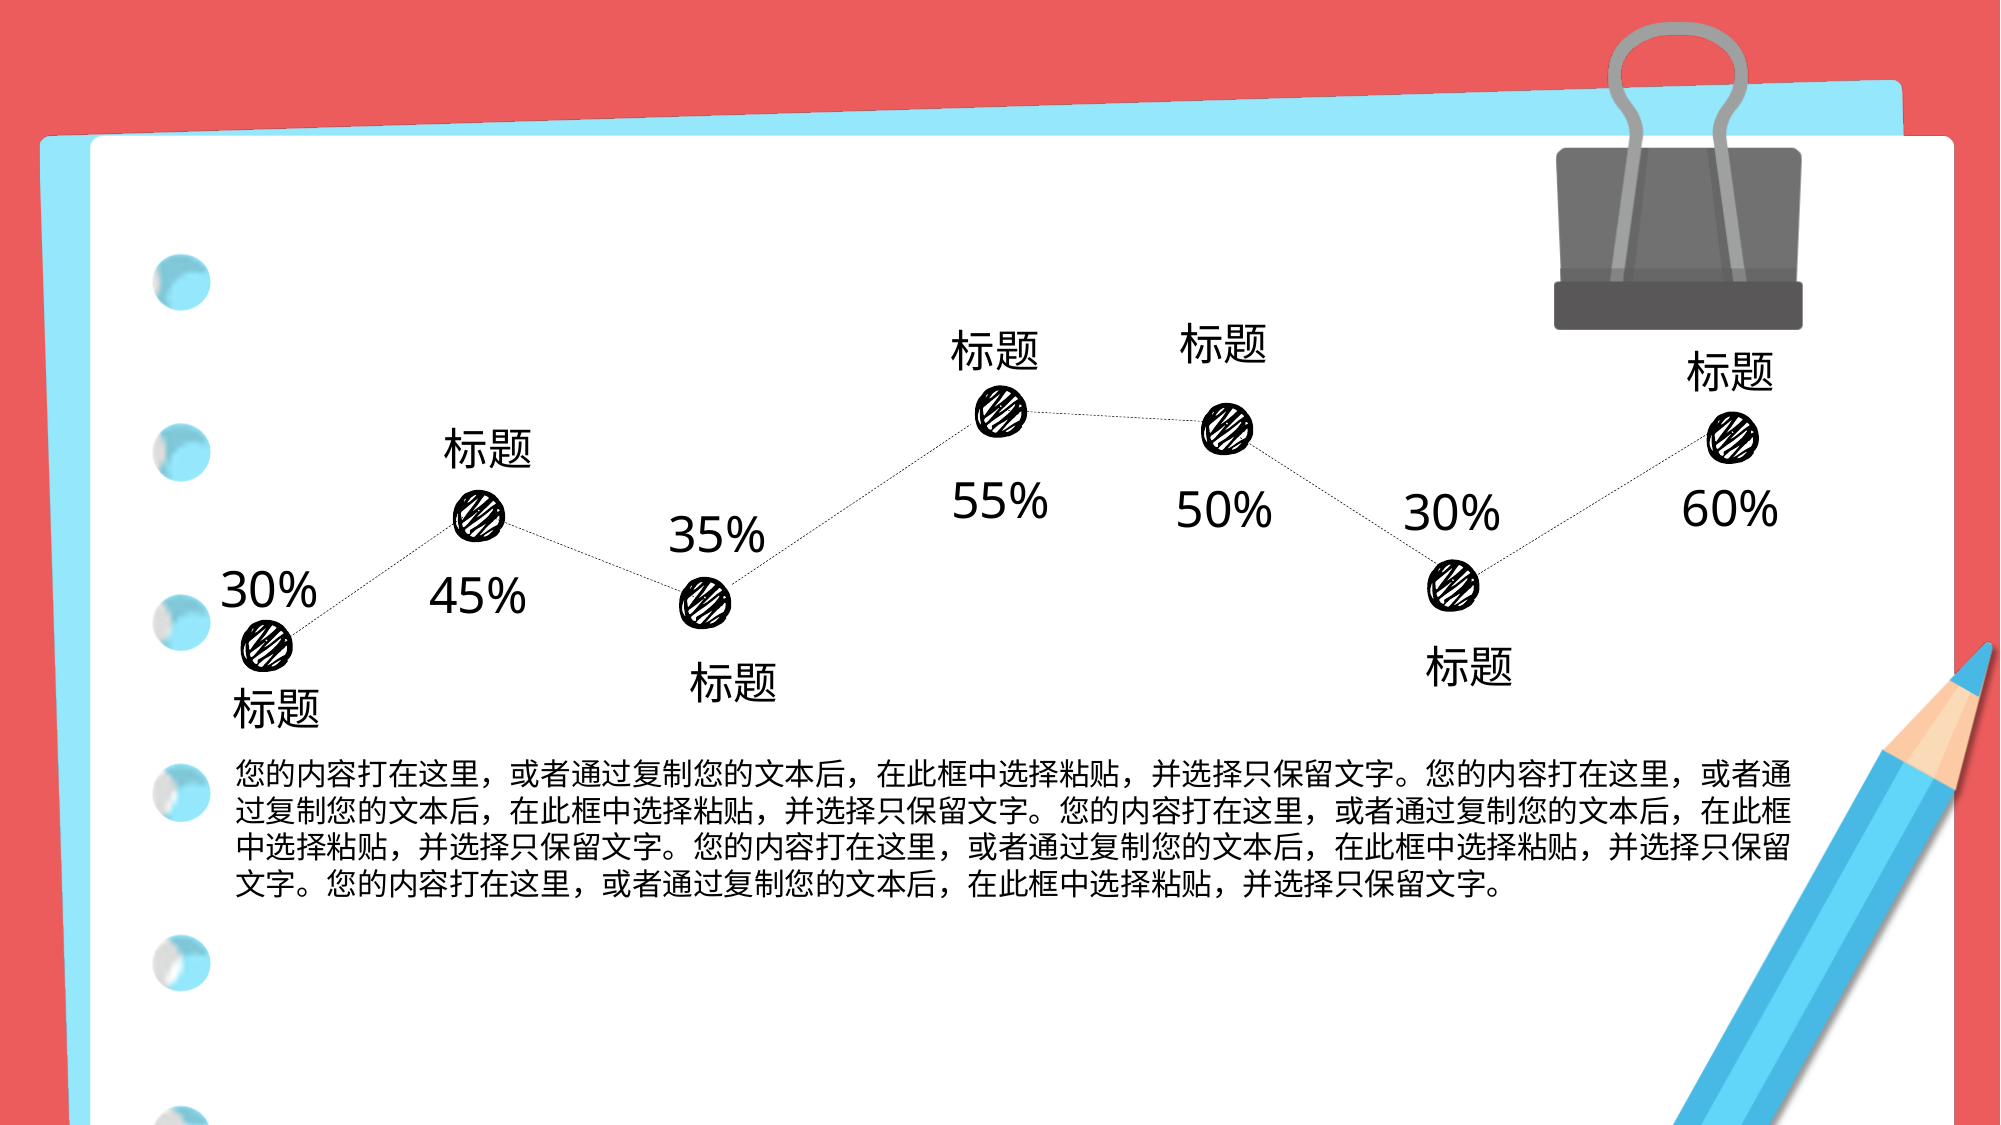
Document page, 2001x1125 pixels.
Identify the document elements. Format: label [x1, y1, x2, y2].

picture [39, 22, 2001, 1125]
text_box [491, 517, 699, 599]
text_box [1471, 429, 1715, 579]
text_box [1004, 410, 1204, 422]
text_box [1236, 435, 1438, 565]
text_box [732, 424, 971, 585]
text_box [274, 516, 463, 648]
